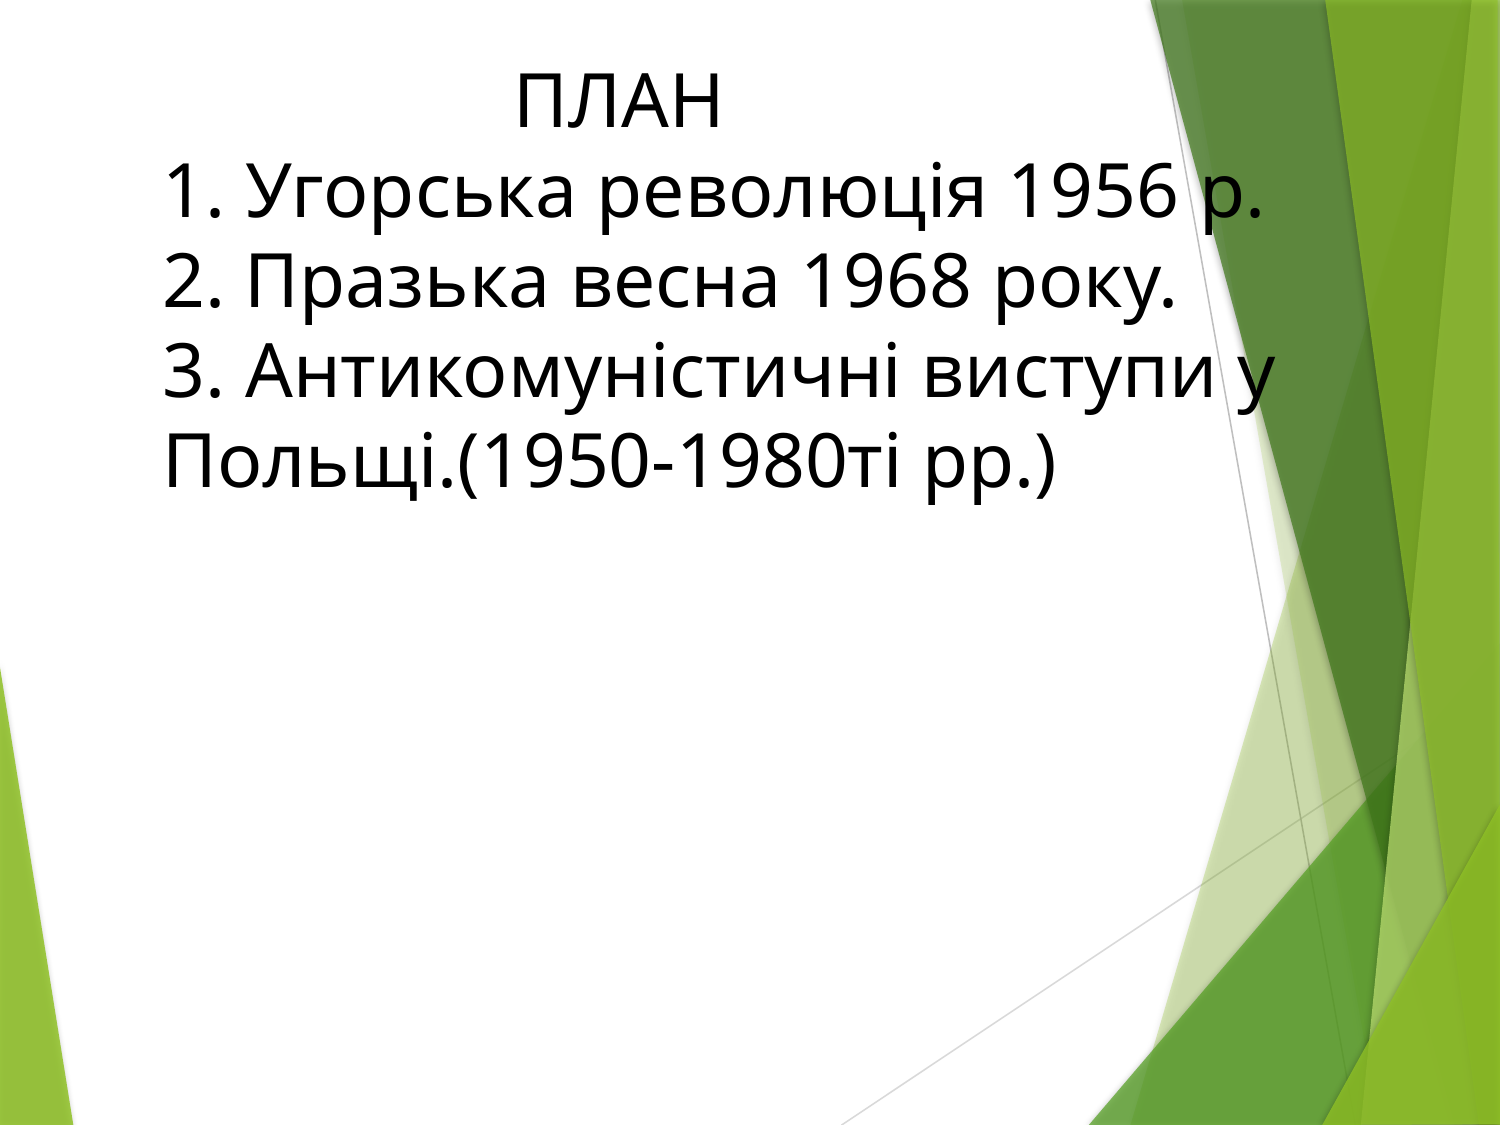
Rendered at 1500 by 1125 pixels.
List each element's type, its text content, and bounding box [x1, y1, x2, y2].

title ПЛАН 1. Угорська революція 1956 р. 2. Празька весна 1968 року. 3. Антикомуністичні виступи у Польщі.(1950-1980ті рр.) [147, 45, 1463, 787]
